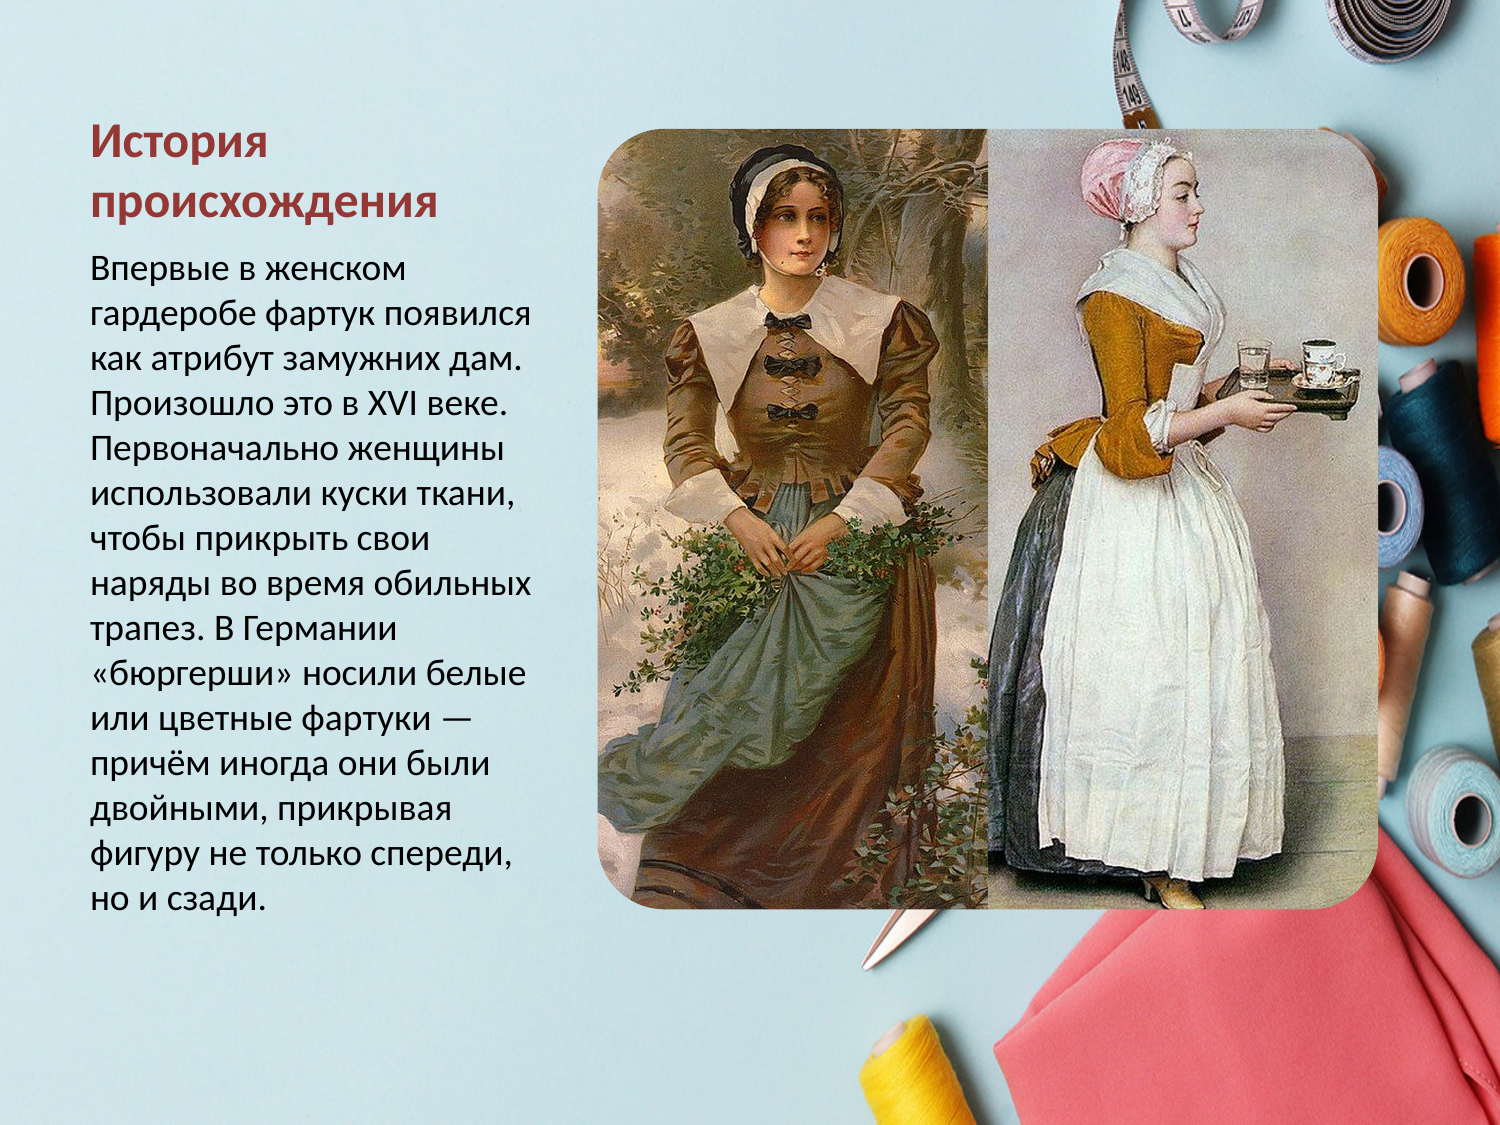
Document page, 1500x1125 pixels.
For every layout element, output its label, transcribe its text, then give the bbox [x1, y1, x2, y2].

title История происхождения [75, 44, 569, 235]
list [597, 128, 1379, 910]
list Впервые в женском гардеробе фартук появился как атрибут замужних дам. Произошло это в XVI веке. Первоначально женщины использовали куски ткани, чтобы прикрыть свои наряды во время обильных трапез. В Германии «бюргерши» носили белые или цветные фартуки — причём иногда они были двойными, прикрывая фигуру не только спереди, но и сзади. [75, 235, 569, 1005]
picture [0, 0, 1500, 1125]
